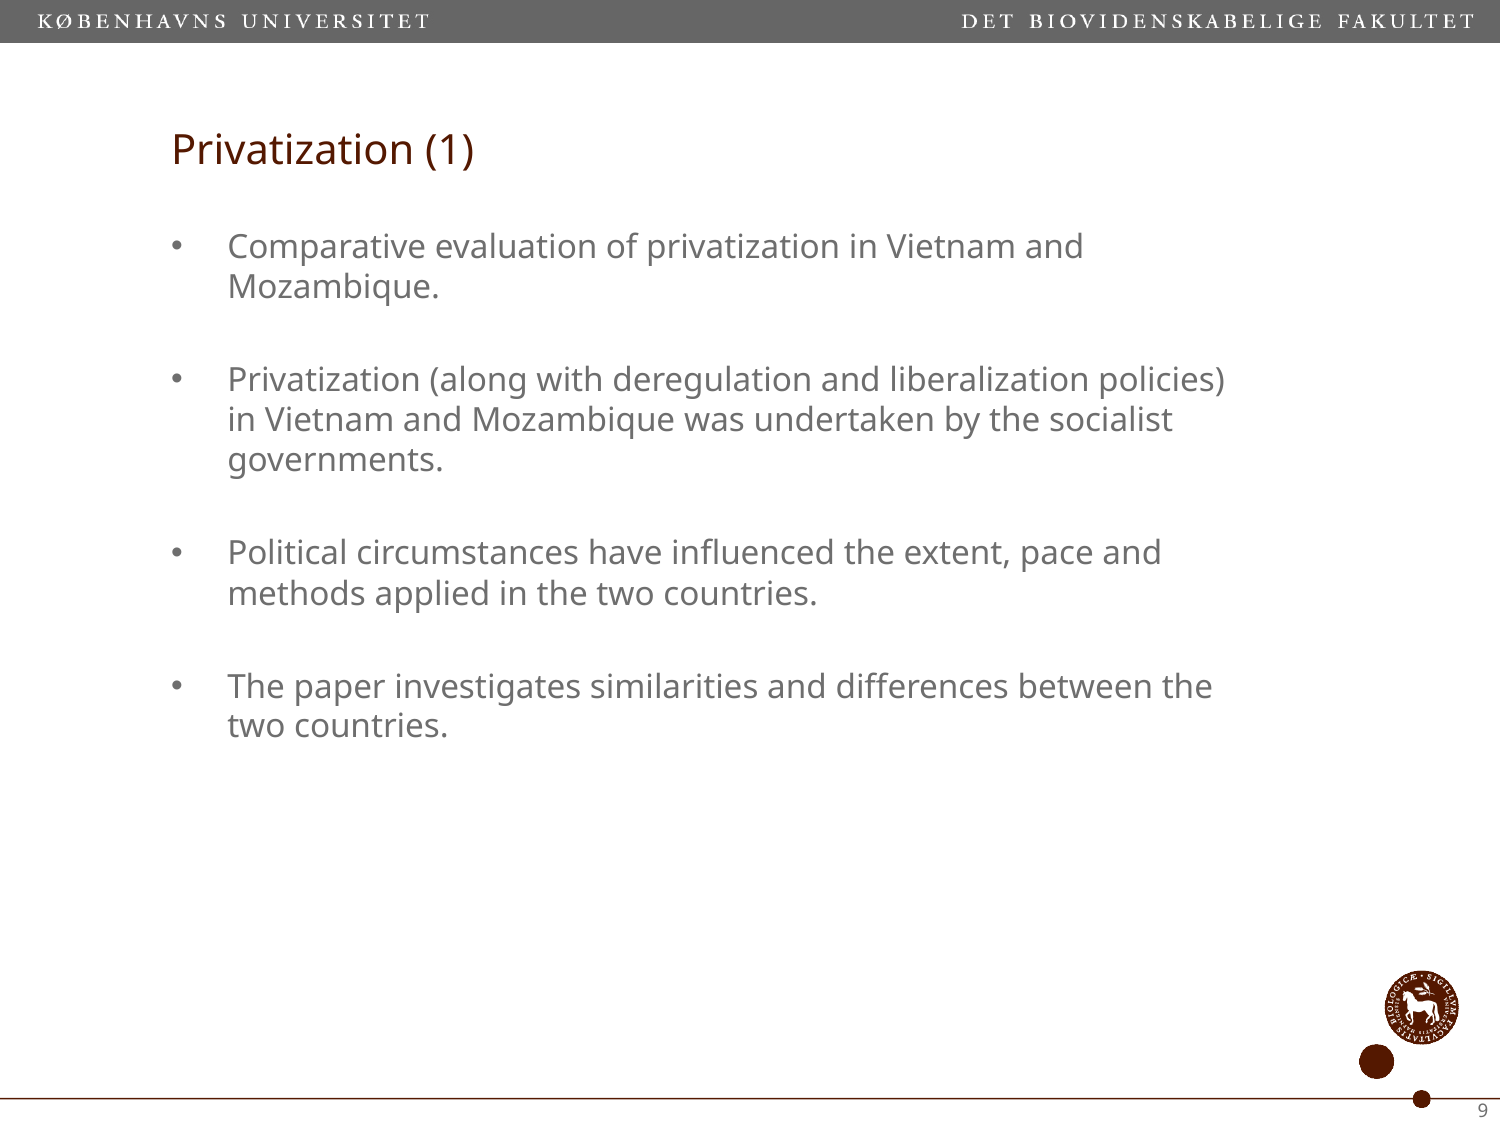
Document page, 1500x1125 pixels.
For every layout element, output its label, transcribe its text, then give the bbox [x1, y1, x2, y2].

title Privatization (1) [170, 77, 1138, 173]
picture [0, 1100, 1500, 1125]
picture [0, 914, 1500, 1097]
picture [0, 0, 1500, 43]
list Comparative evaluation of privatization in Vietnam and Mozambique. Privatization (along with deregulation and liberalization policies) in Vietnam and Mozambique was undertaken by the socialist governments. Political circumstances have influenced the extent, pace and methods applied in the two countries. The paper investigates similarities and differences between the two countries. [170, 225, 1251, 900]
